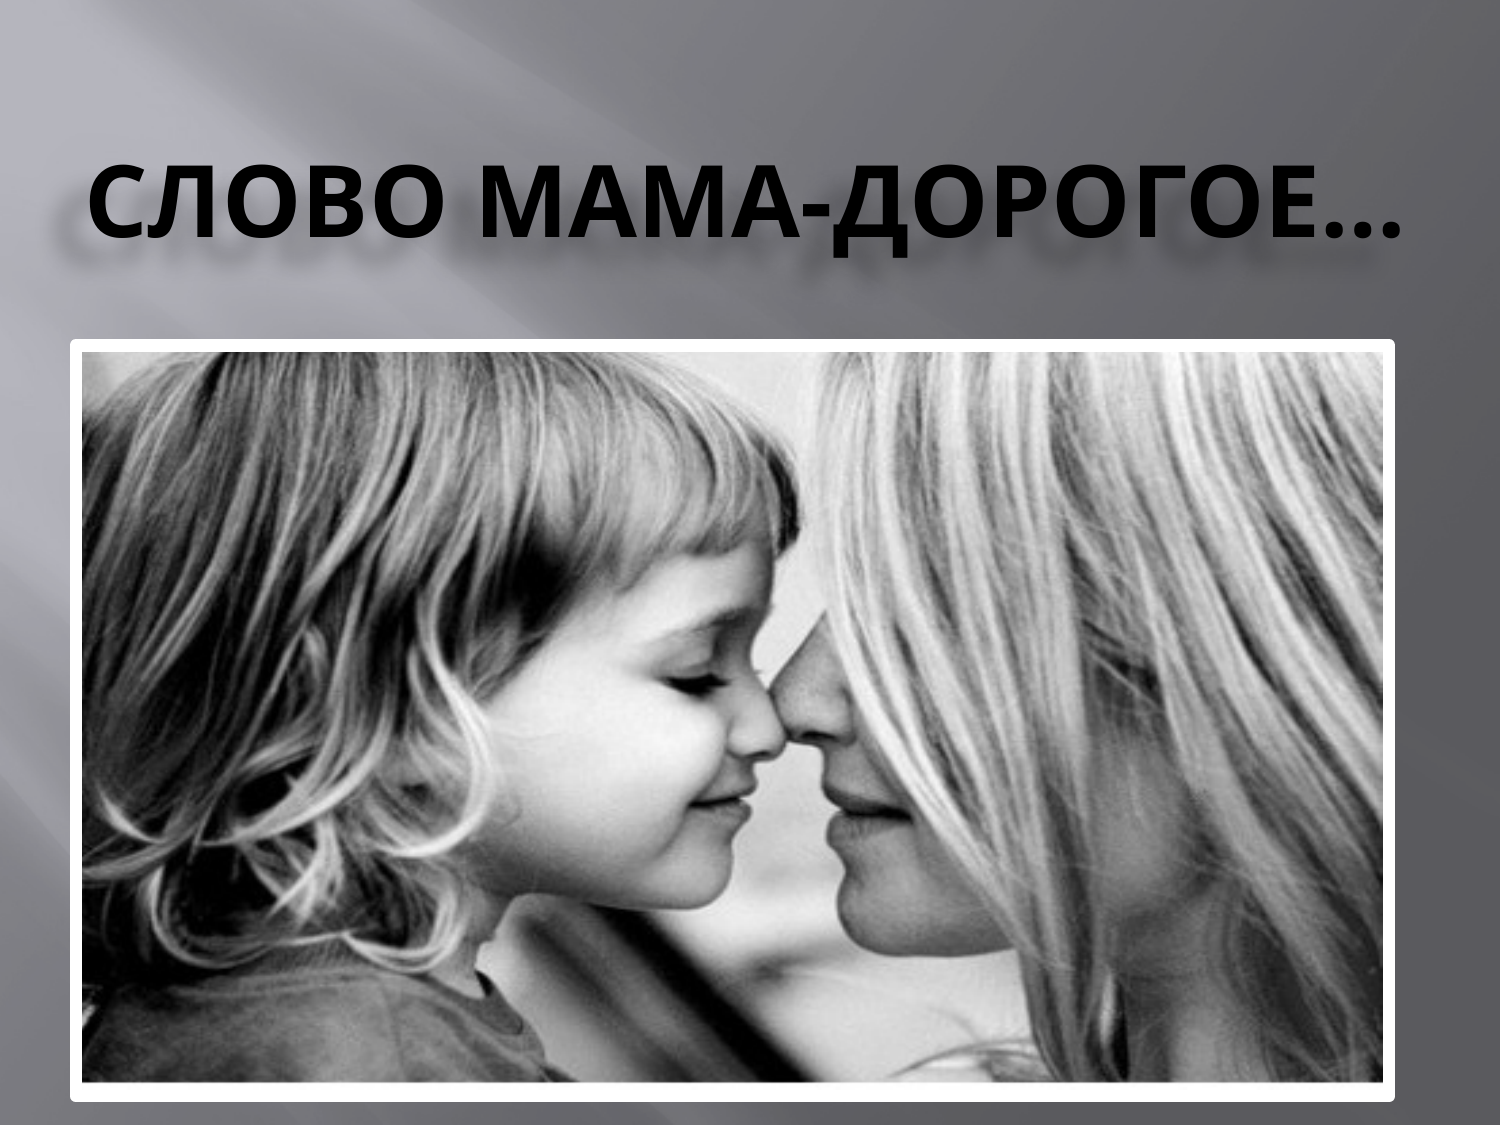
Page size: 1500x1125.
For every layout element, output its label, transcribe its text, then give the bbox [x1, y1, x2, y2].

picture [81, 351, 1384, 1091]
title Слово мама-дорогое… [70, 46, 1421, 258]
